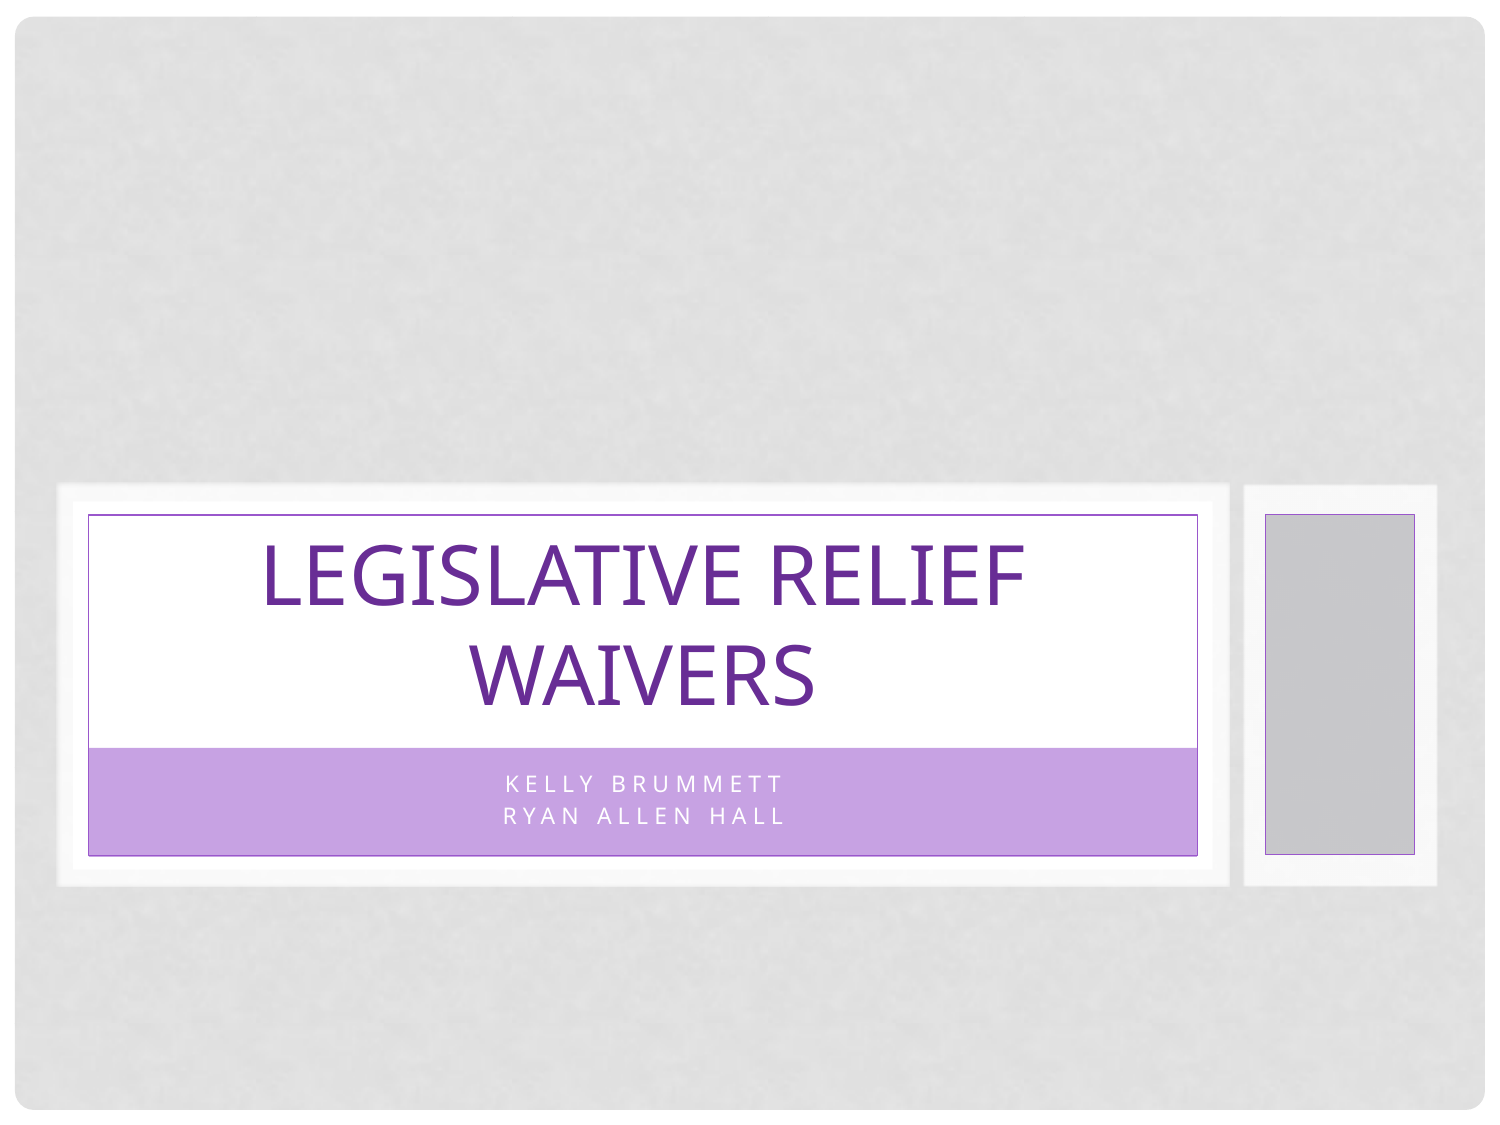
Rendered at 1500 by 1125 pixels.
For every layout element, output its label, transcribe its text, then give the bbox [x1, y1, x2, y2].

subtitle Kelly Brummett Ryan allen Hall [105, 762, 1181, 838]
title Legislative Relief Waivers [99, 529, 1187, 730]
